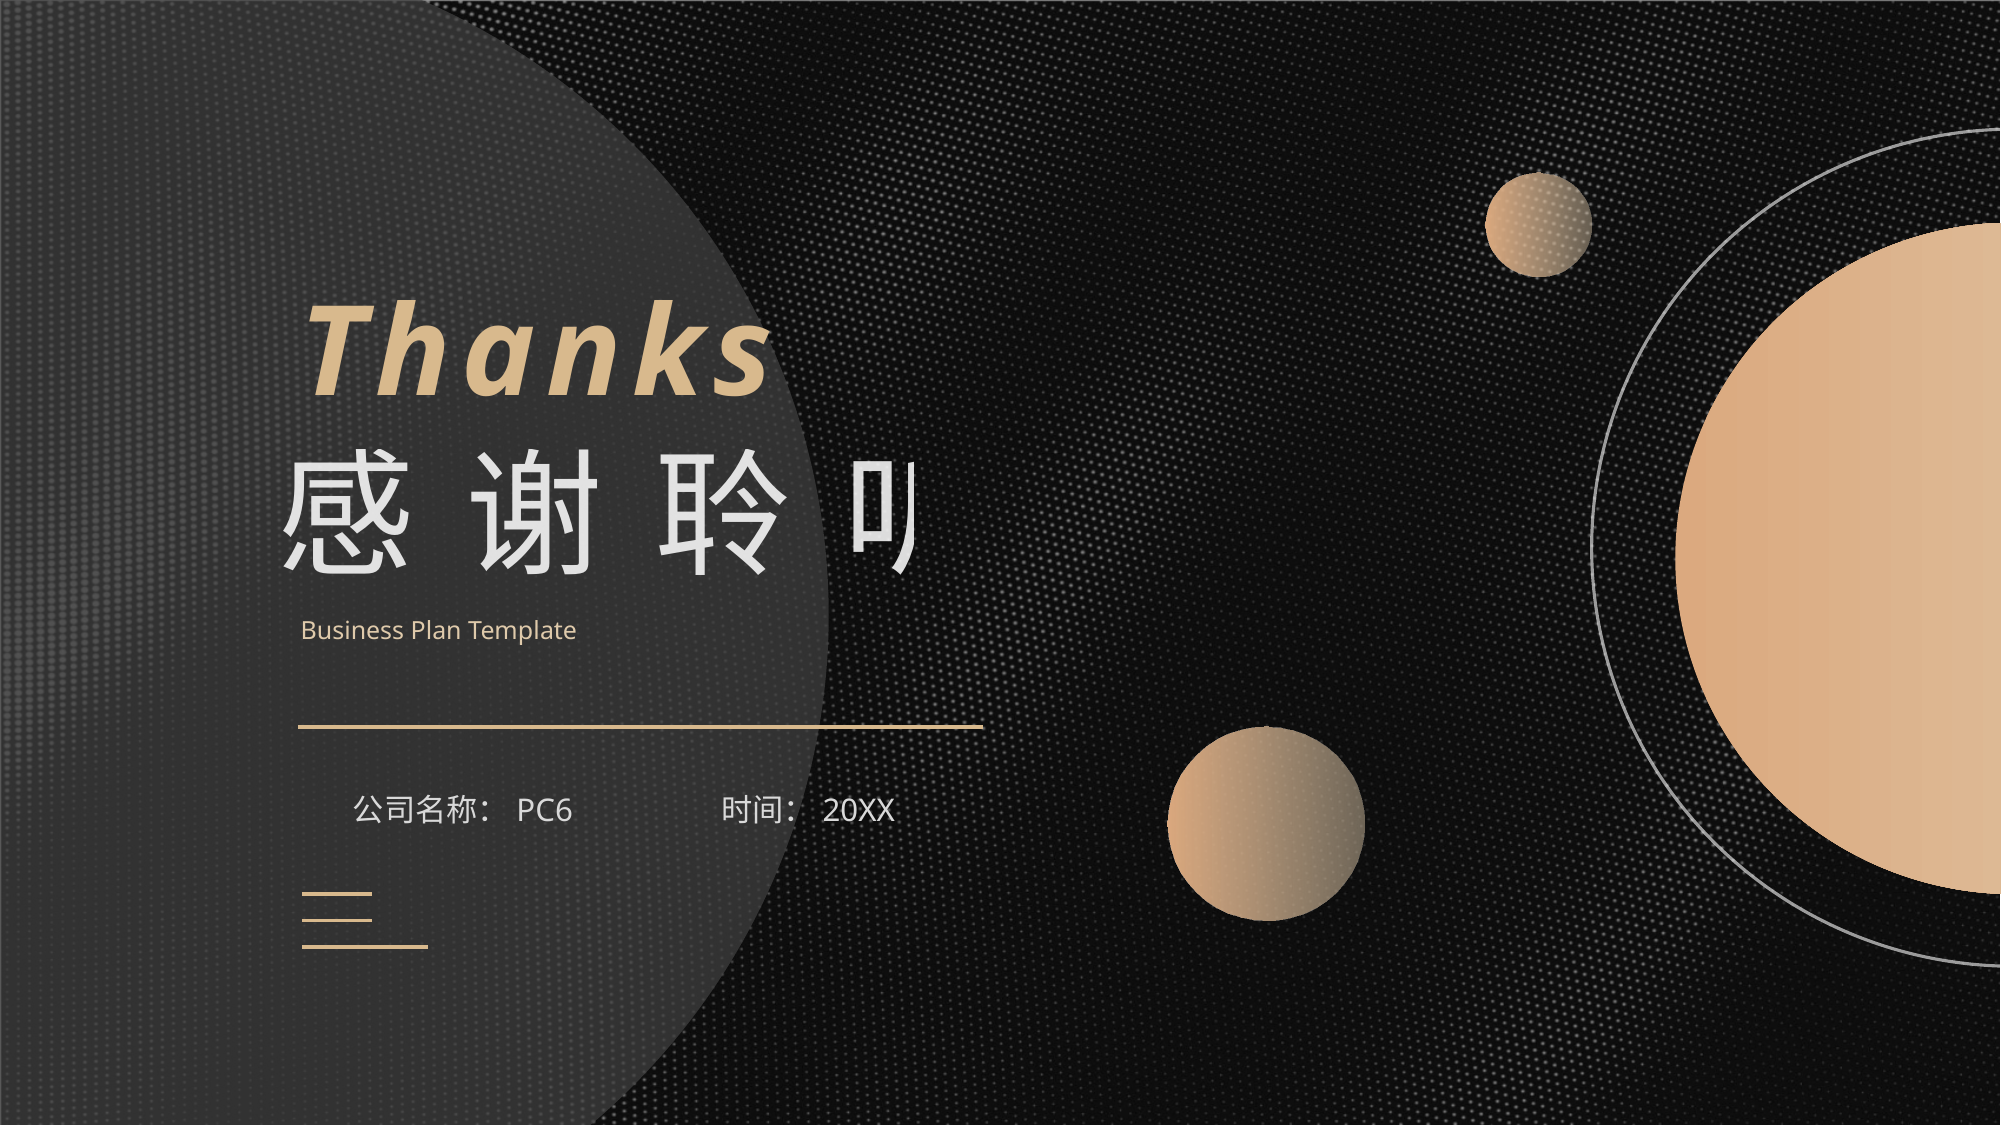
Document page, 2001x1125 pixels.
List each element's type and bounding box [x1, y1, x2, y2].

text_box [0, 0, 2000, 1125]
text_box [338, 857, 392, 984]
